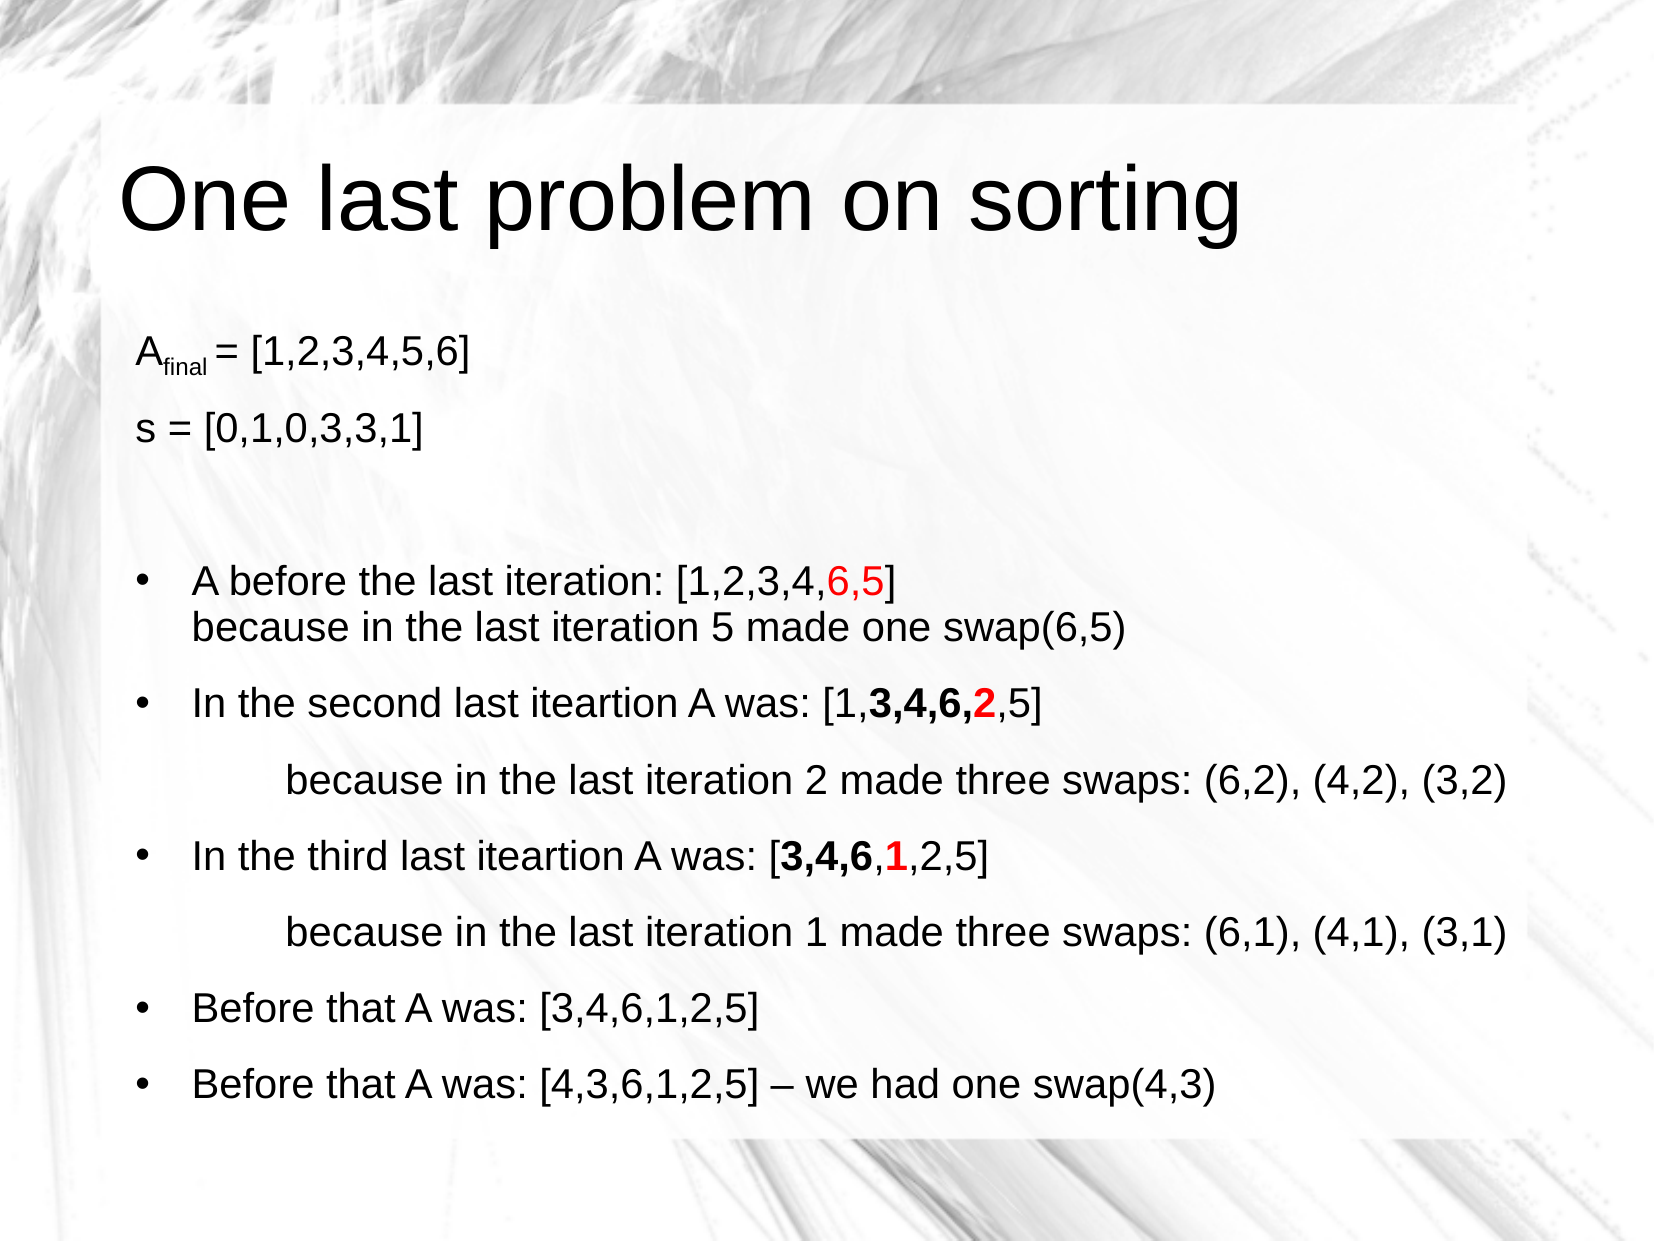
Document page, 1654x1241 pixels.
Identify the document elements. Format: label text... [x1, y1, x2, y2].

list Afinal = [1,2,3,4,5,6] s = [0,1,0,3,3,1] A before the last iteration: [1,2,3,4,6,5] because in the last iteration 5 made one swap(6,5) In the second last iteartion A was: [1,3,4,6,2,5] because in the last iteration 2 made three swaps: (6,2), (4,2), (3,2) In the third last iteartion A was: [3,4,6,1,2,5] because in the last iteration 1 made three swaps: (6,1), (4,1), (3,1) Before that A was: [3,4,6,1,2,5] Before that A was: [4,3,6,1,2,5] – we had one swap(4,3) [118, 319, 1571, 1109]
picture [0, 0, 1654, 1241]
title One last problem on sorting [118, 93, 1506, 299]
